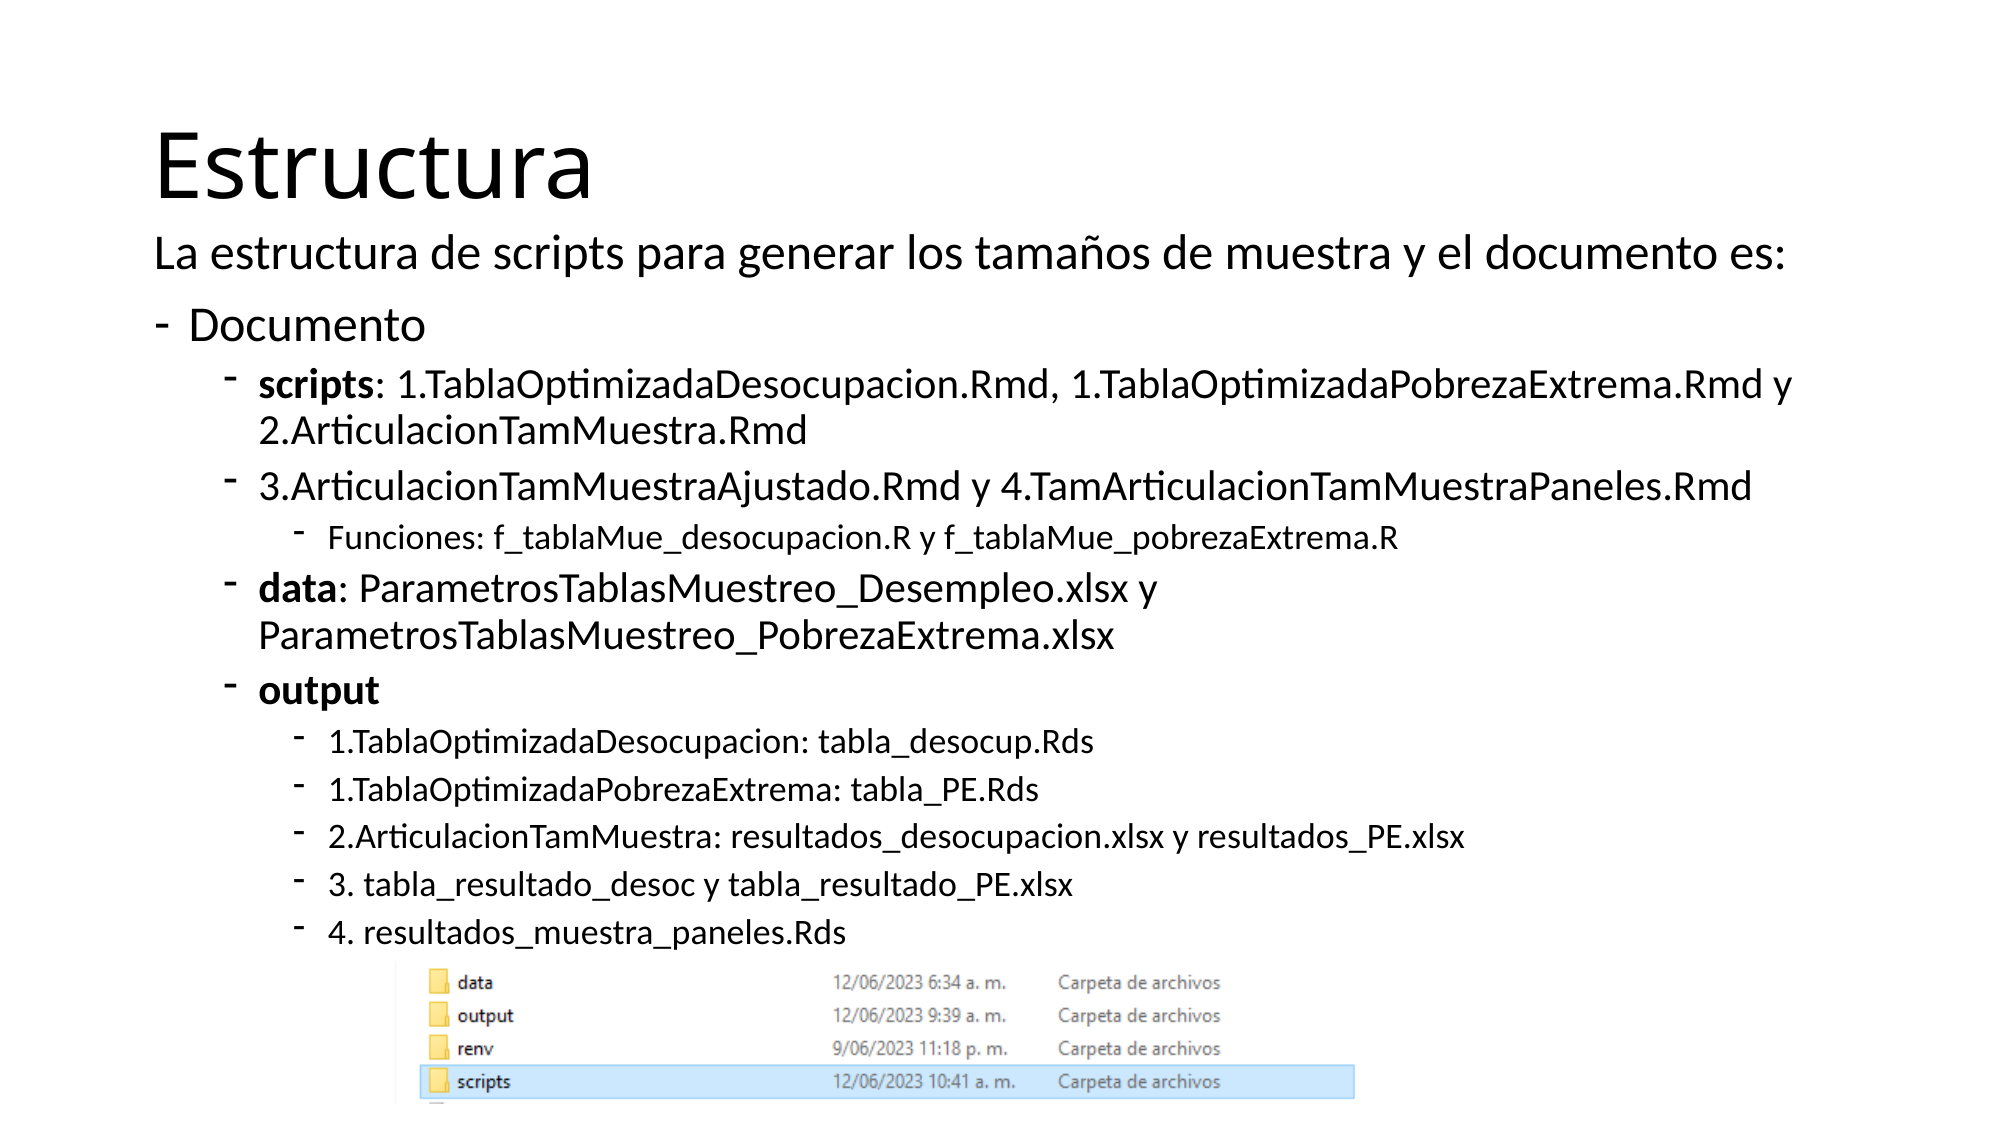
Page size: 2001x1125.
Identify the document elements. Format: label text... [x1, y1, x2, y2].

picture [395, 961, 1402, 1104]
list La estructura de scripts para generar los tamaños de muestra y el documento es: Documento scripts: 1.TablaOptimizadaDesocupacion.Rmd, 1.TablaOptimizadaPobrezaExtrema.Rmd y 2.ArticulacionTamMuestra.Rmd 3.ArticulacionTamMuestraAjustado.Rmd y 4.TamArticulacionTamMuestraPaneles.Rmd Funciones: f_tablaMue_desocupacion.R y f_tablaMue_pobrezaExtrema.R data: ParametrosTablasMuestreo_Desempleo.xlsx y ParametrosTablasMuestreo_PobrezaExtrema.xlsx output 1.TablaOptimizadaDesocupacion: tabla_desocup.Rds 1.TablaOptimizadaPobrezaExtrema: tabla_PE.Rds 2.ArticulacionTamMuestra: resultados_desocupacion.xlsx y resultados_PE.xlsx 3. tabla_resultado_desoc y tabla_resultado_PE.xlsx 4. resultados_muestra_paneles.Rds [138, 218, 1939, 962]
title Estructura [137, 59, 1863, 278]
